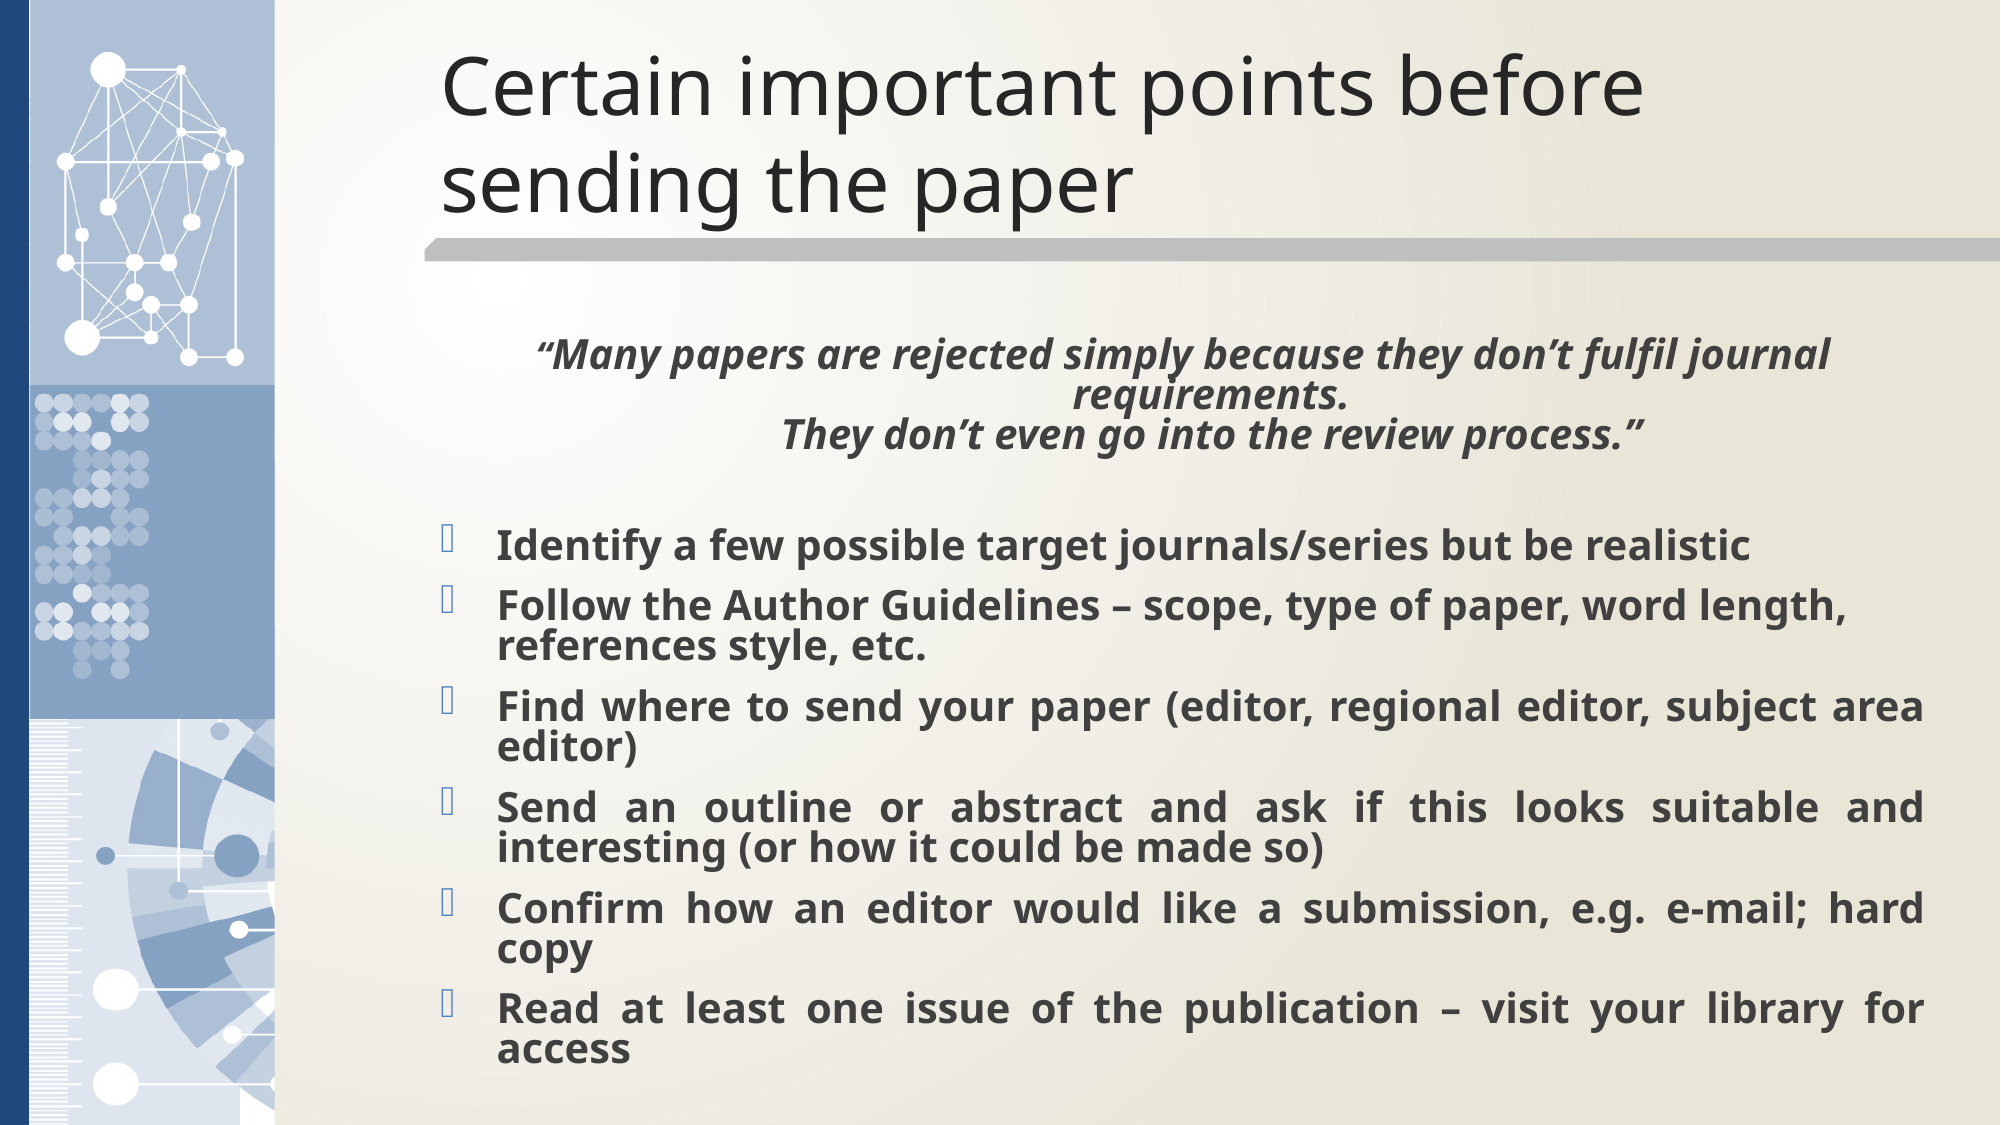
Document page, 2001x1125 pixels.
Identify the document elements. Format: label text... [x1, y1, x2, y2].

list “Many papers are rejected simply because they don’t fulfil journal requirements. They don’t even go into the review process.” Identify a few possible target journals/series but be realistic Follow the Author Guidelines – scope, type of paper, word length, references style, etc. Find where to send your paper (editor, regional editor, subject area editor) Send an outline or abstract and ask if this looks suitable and interesting (or how it could be made so) Confirm how an editor would like a submission, e.g. e-mail; hard copy Read at least one issue of the publication – visit your library for access [425, 329, 1942, 1083]
title Certain important points before sending the paper [425, 27, 1888, 238]
